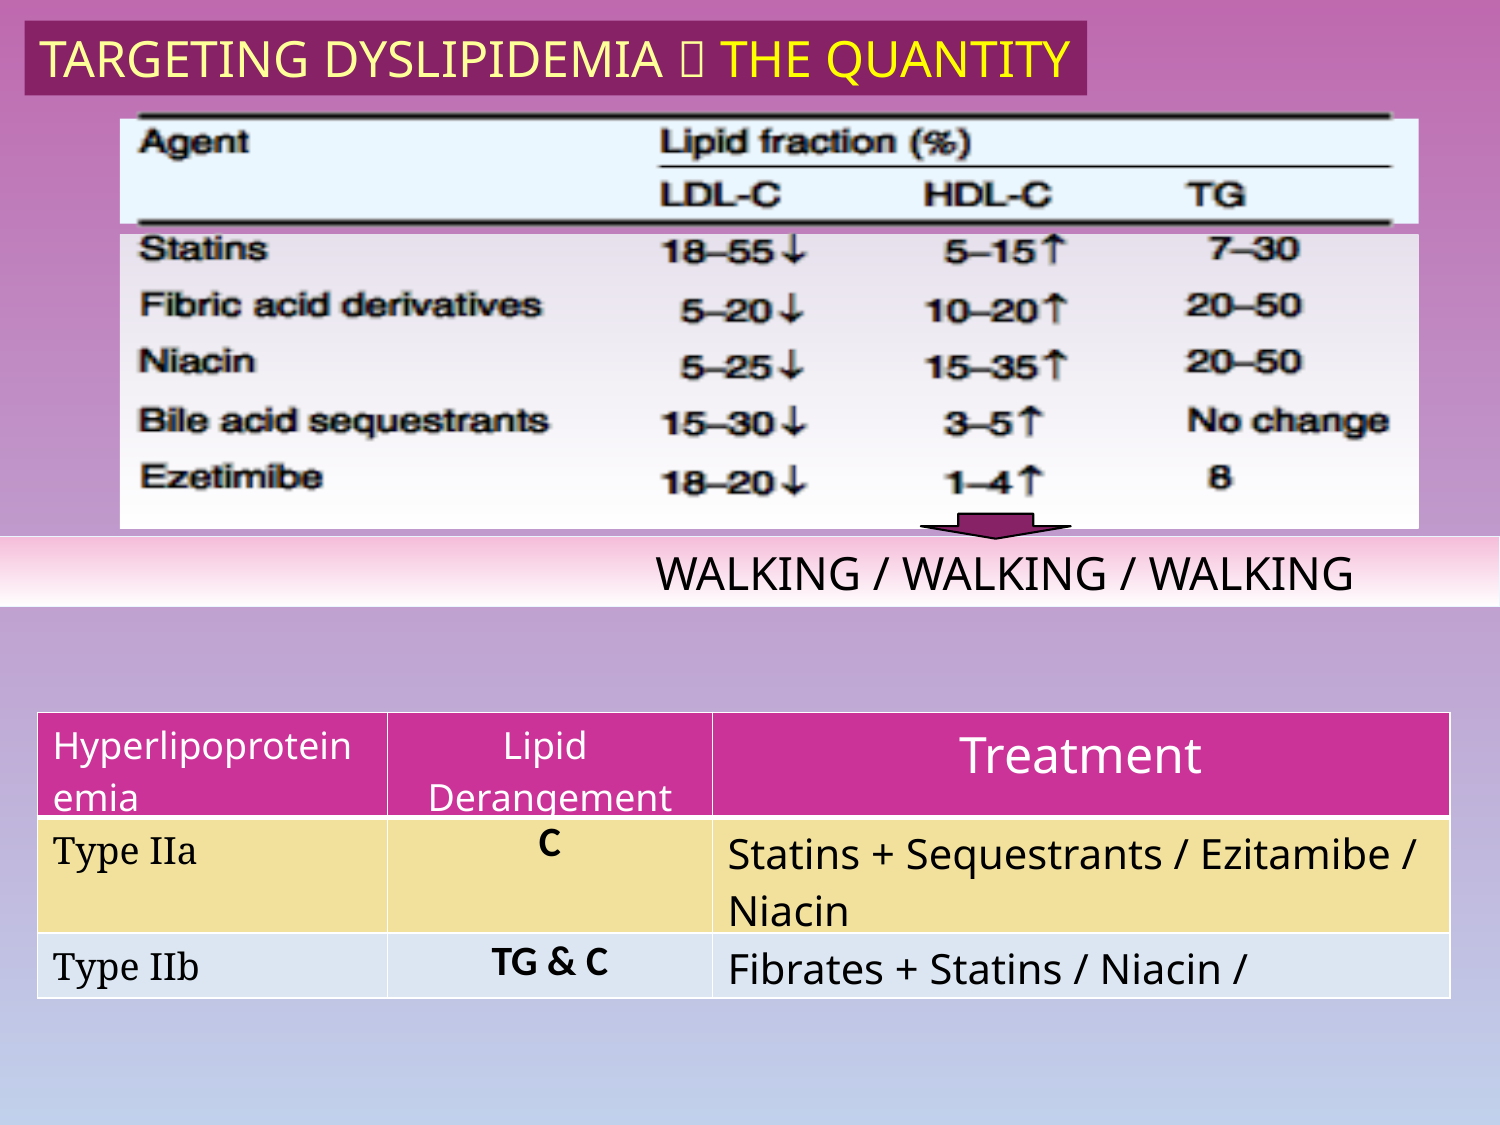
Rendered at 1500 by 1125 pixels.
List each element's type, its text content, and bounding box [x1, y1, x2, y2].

table_cell Type IIa [38, 820, 387, 932]
table_cell C [388, 820, 712, 932]
table_header Treatment [713, 713, 1449, 815]
table_cell Type IIb [38, 934, 387, 997]
table_header Lipid Derangement [388, 713, 712, 815]
table_cell Statins + Sequestrants / Ezitamibe / Niacin [713, 820, 1449, 932]
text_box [119, 118, 1420, 512]
table_cell Fibrates + Statins / Niacin / [713, 934, 1449, 997]
table_header Hyperlipoproteinemia [38, 713, 387, 815]
text_box TARGETING DYSLIPIDEMIA  THE QUANTITY [24, 20, 1088, 96]
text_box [0, 513, 1500, 608]
picture [122, 105, 1399, 500]
table_cell TG & C [388, 934, 712, 997]
